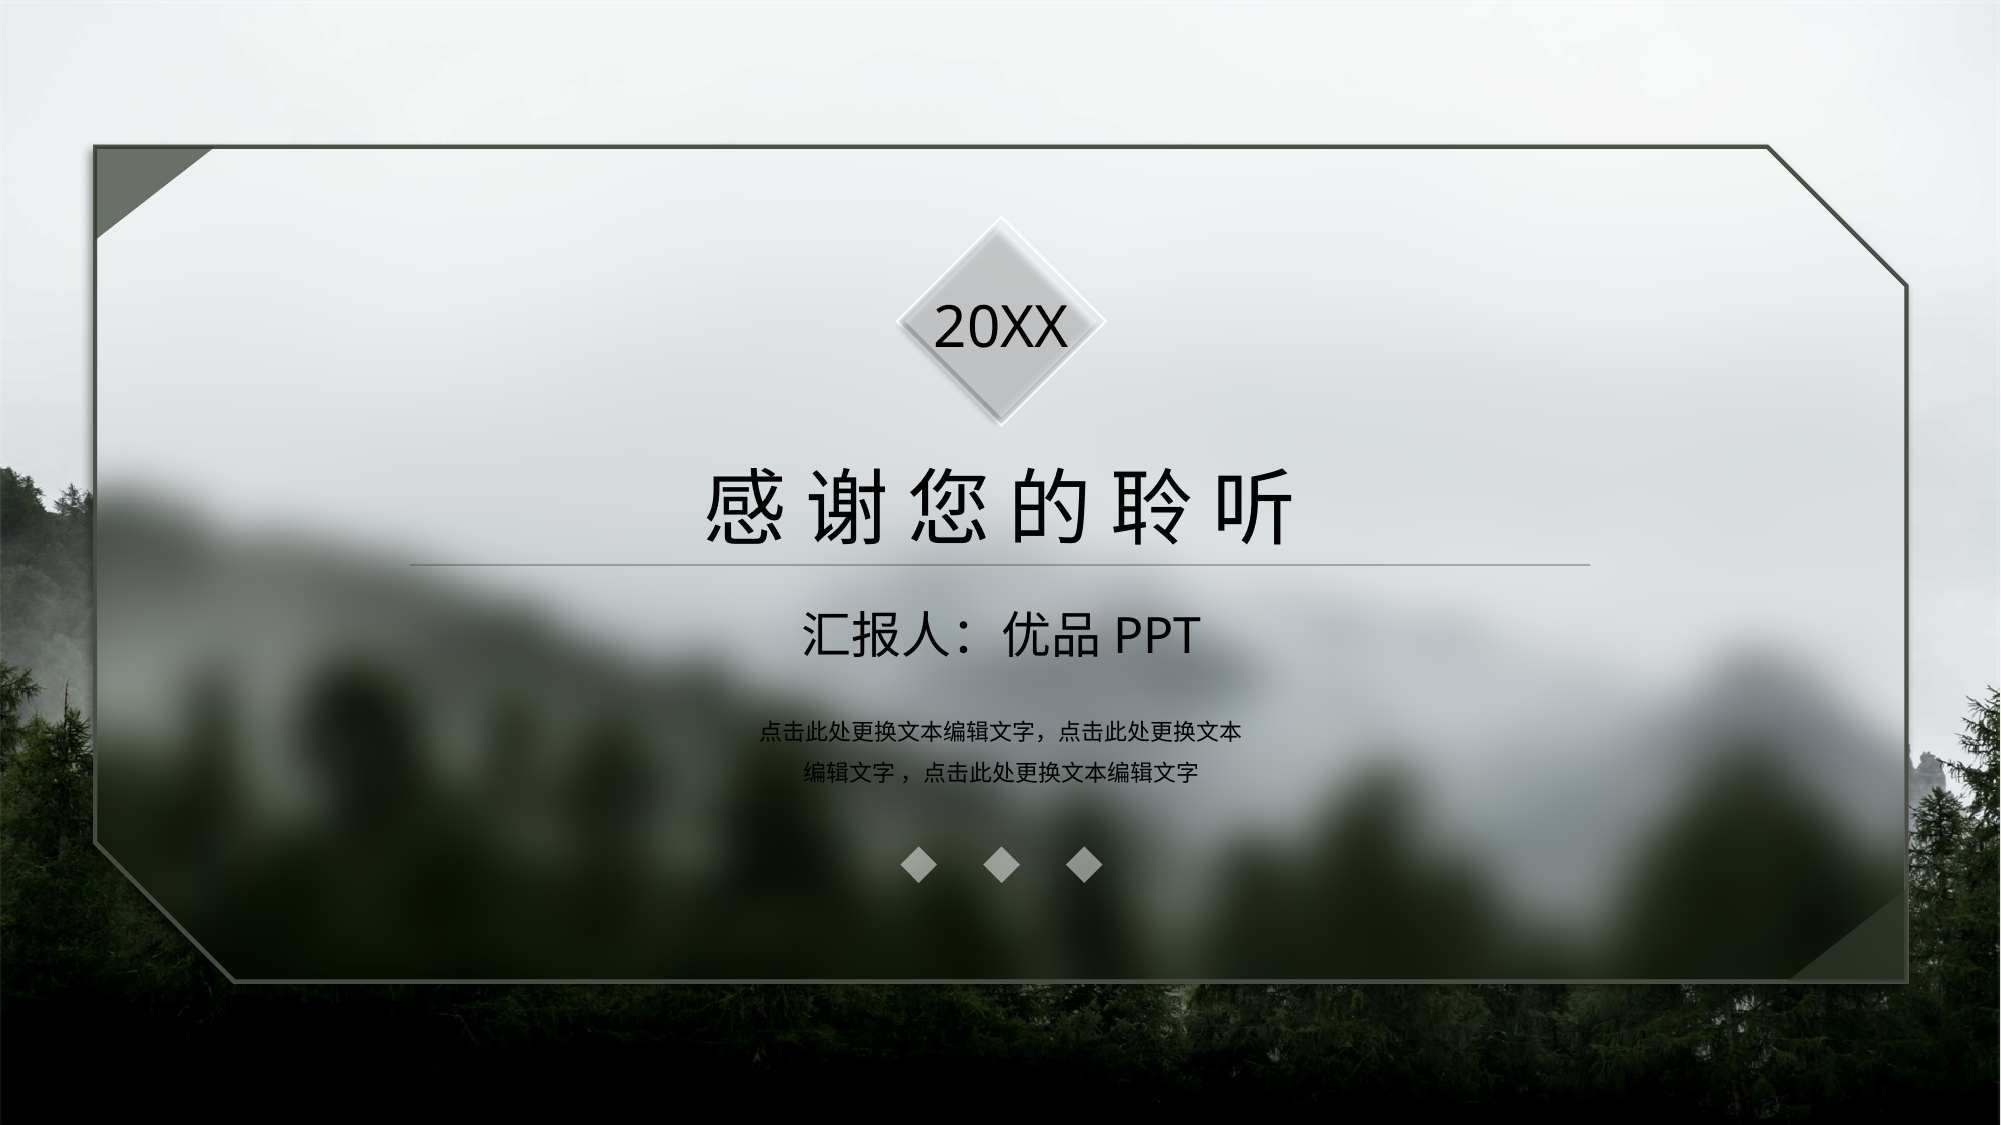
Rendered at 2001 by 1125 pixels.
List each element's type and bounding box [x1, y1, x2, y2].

picture [0, 0, 2001, 1125]
text_box [896, 216, 1106, 426]
text_box [900, 846, 1103, 883]
